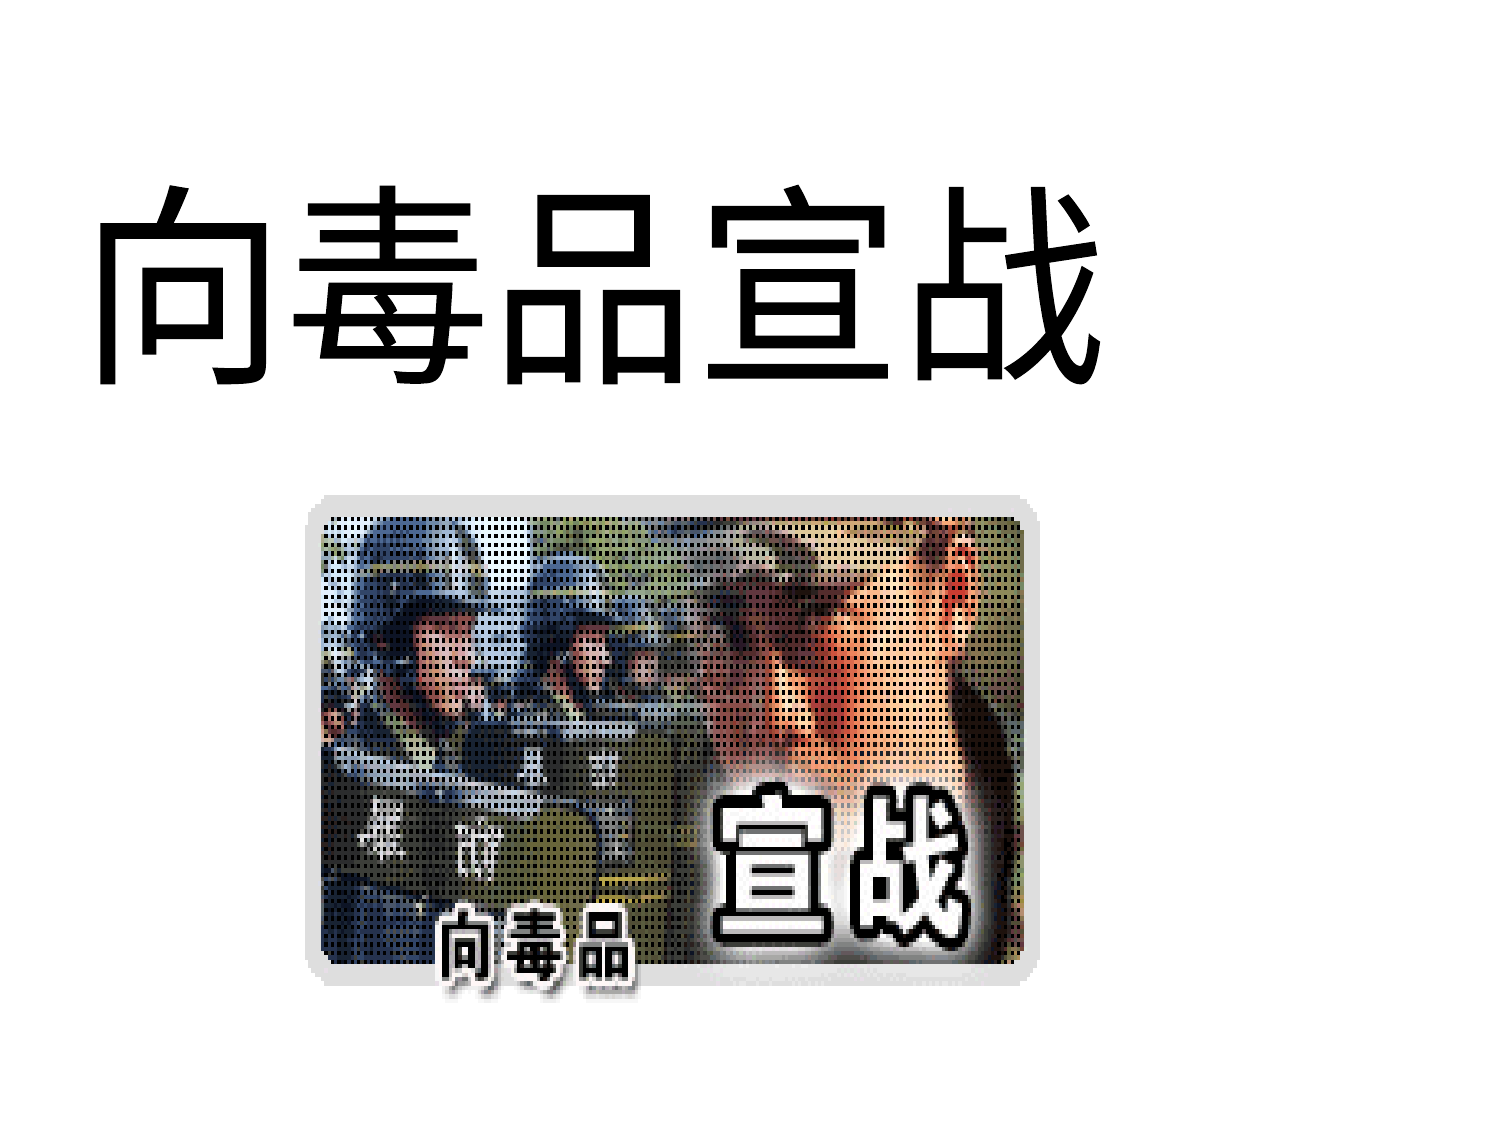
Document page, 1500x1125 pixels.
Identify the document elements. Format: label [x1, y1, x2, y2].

picture [302, 491, 1047, 1021]
